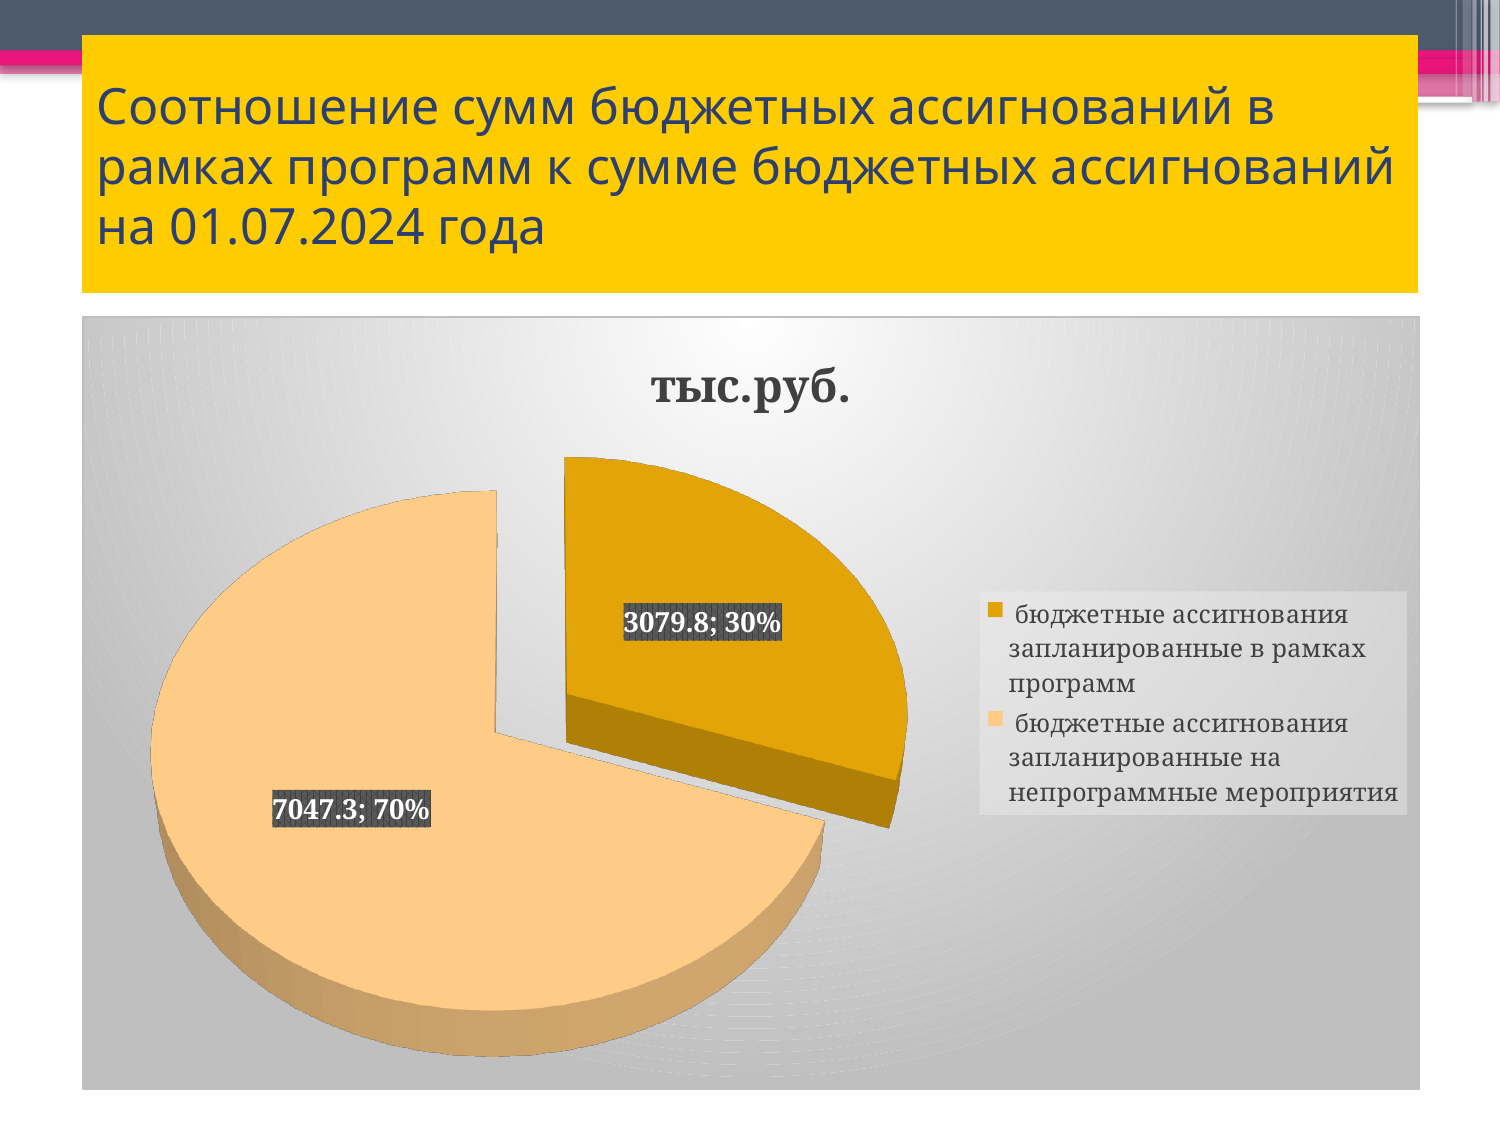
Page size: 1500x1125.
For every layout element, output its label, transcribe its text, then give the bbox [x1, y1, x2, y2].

title Соотношение сумм бюджетных ассигнований в рамках программ к сумме бюджетных ассигнований на 01.07.2024 года [82, 35, 1418, 293]
chart [81, 316, 1421, 1091]
